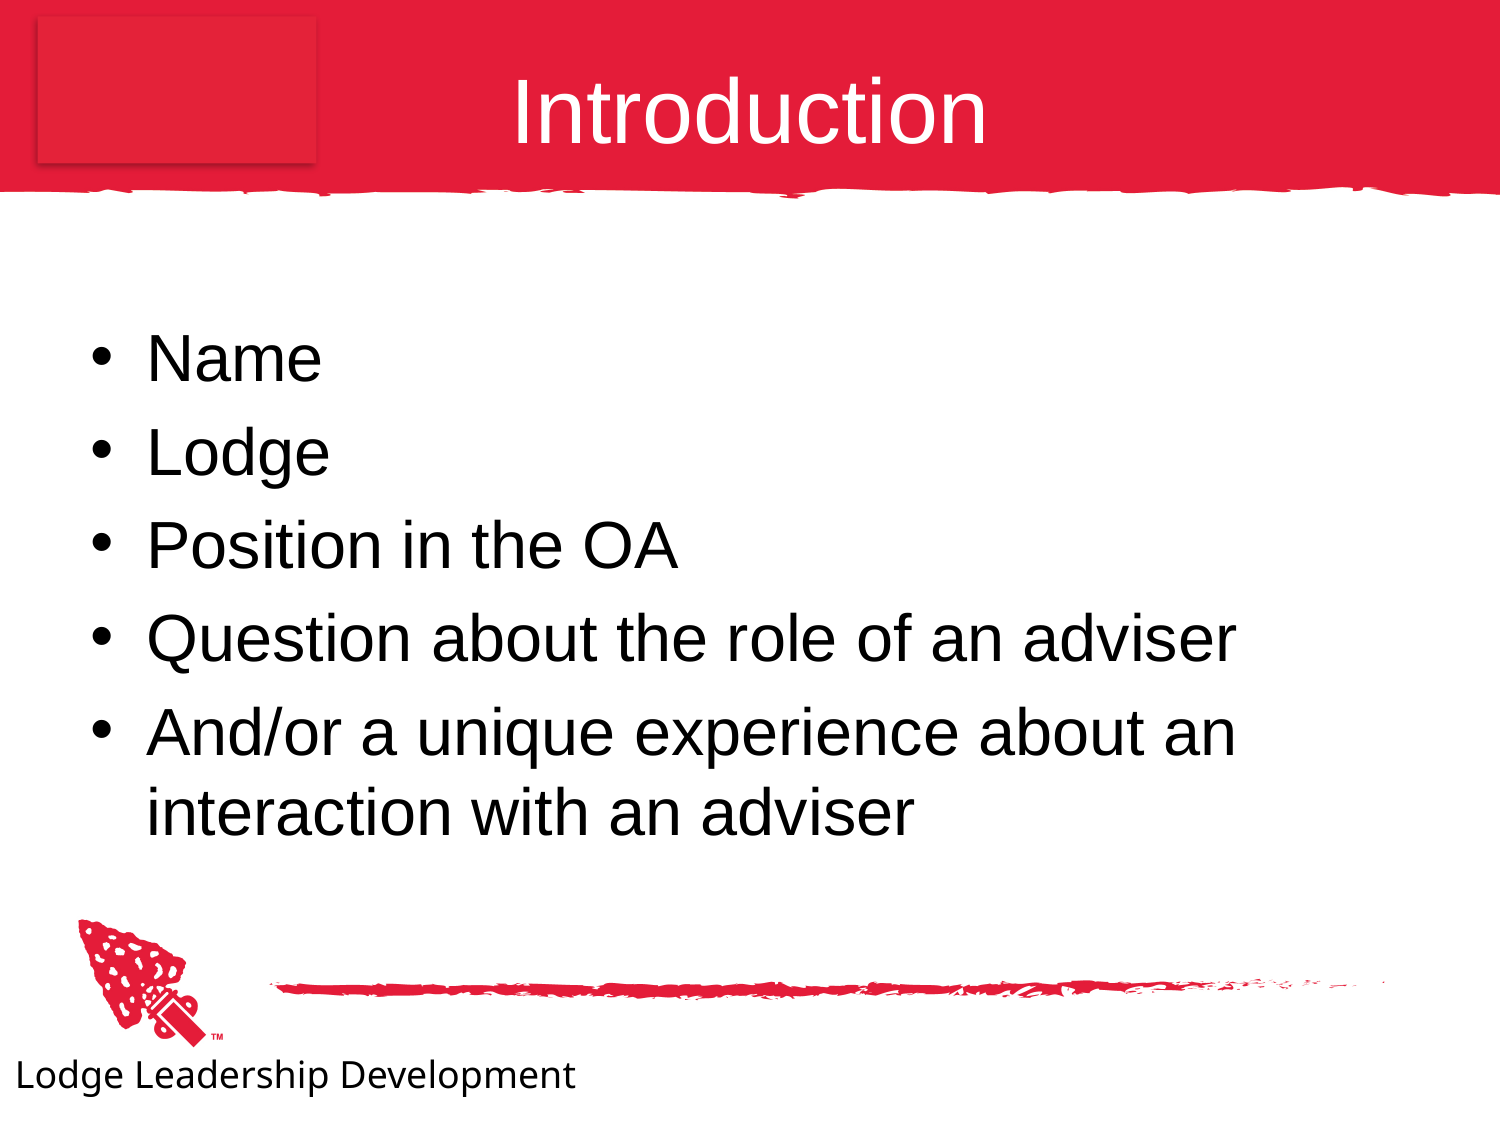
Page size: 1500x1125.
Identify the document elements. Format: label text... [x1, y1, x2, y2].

picture [0, 0, 1500, 1043]
list Name Lodge Position in the OA Question about the role of an adviser And/or a unique experience about an interaction with an adviser [75, 307, 1425, 1005]
text_box Lodge Leadership Development [0, 1043, 1500, 1125]
title Introduction [75, 45, 1425, 168]
